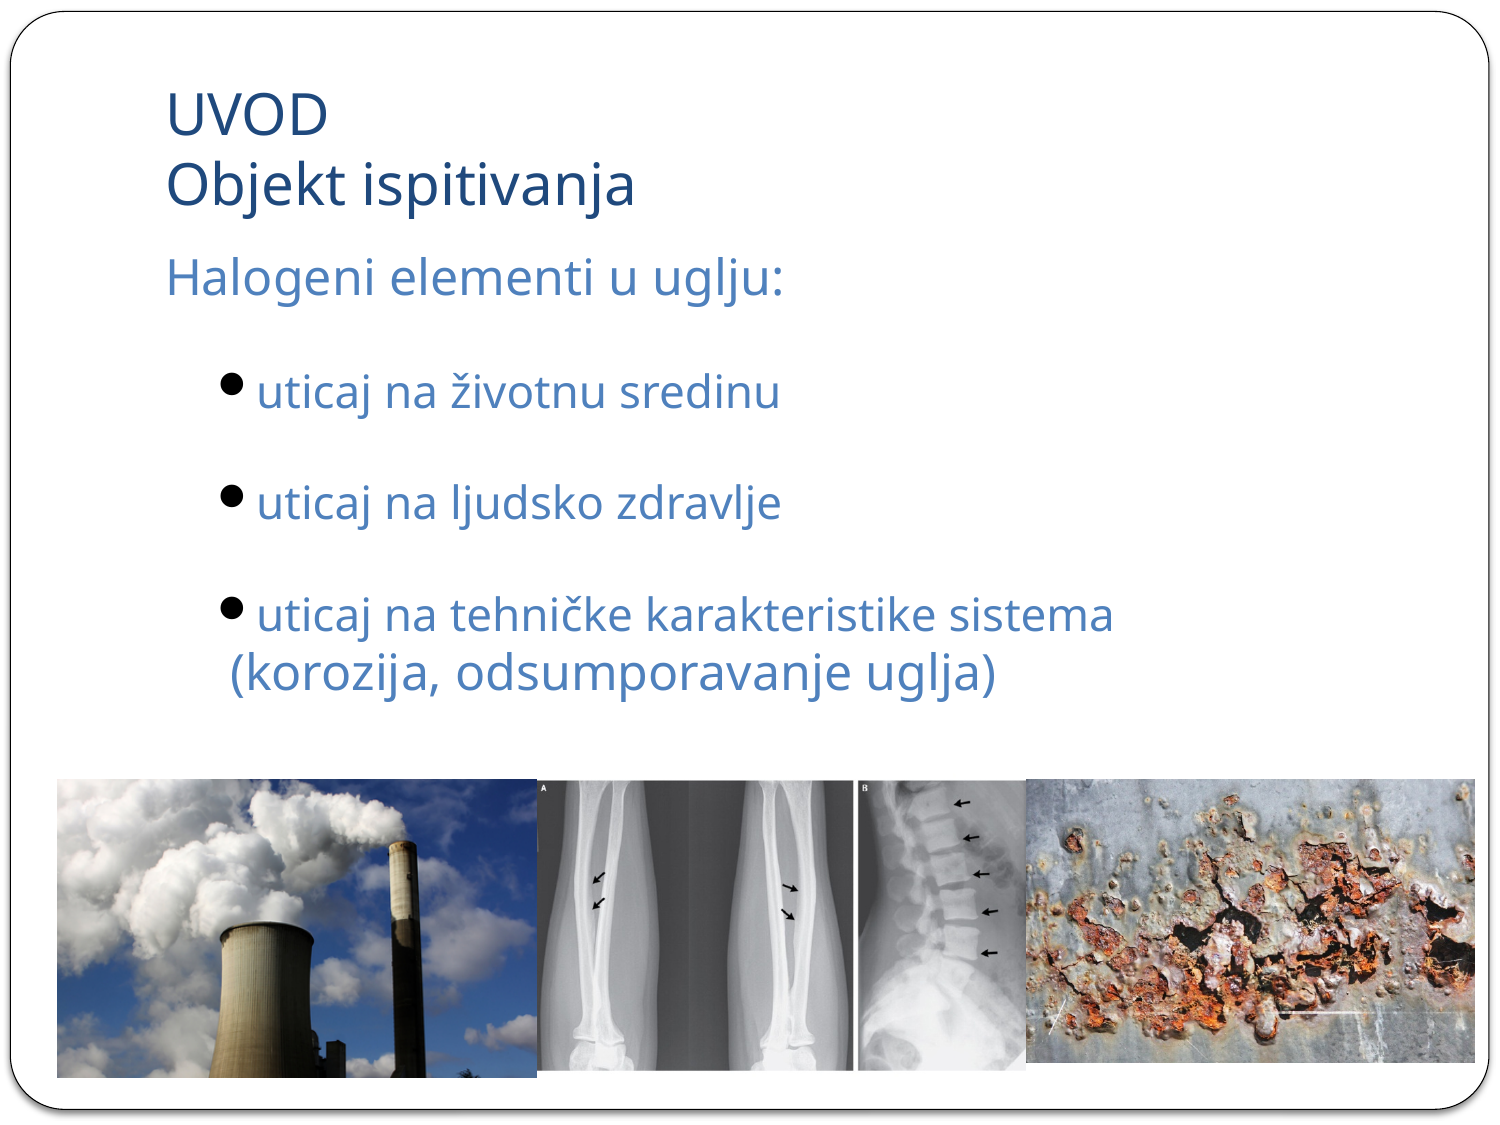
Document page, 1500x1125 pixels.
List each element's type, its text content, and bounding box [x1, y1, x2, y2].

picture [56, 762, 1476, 1088]
title UVOD Objekt ispitivanja [150, 45, 1425, 233]
list Halogeni elementi u uglju: uticaj na životnu sredinu uticaj na ljudsko zdravlje uticaj na tehničke karakteristike sistema (korozija, odsumporavanje uglja) [150, 249, 1250, 738]
